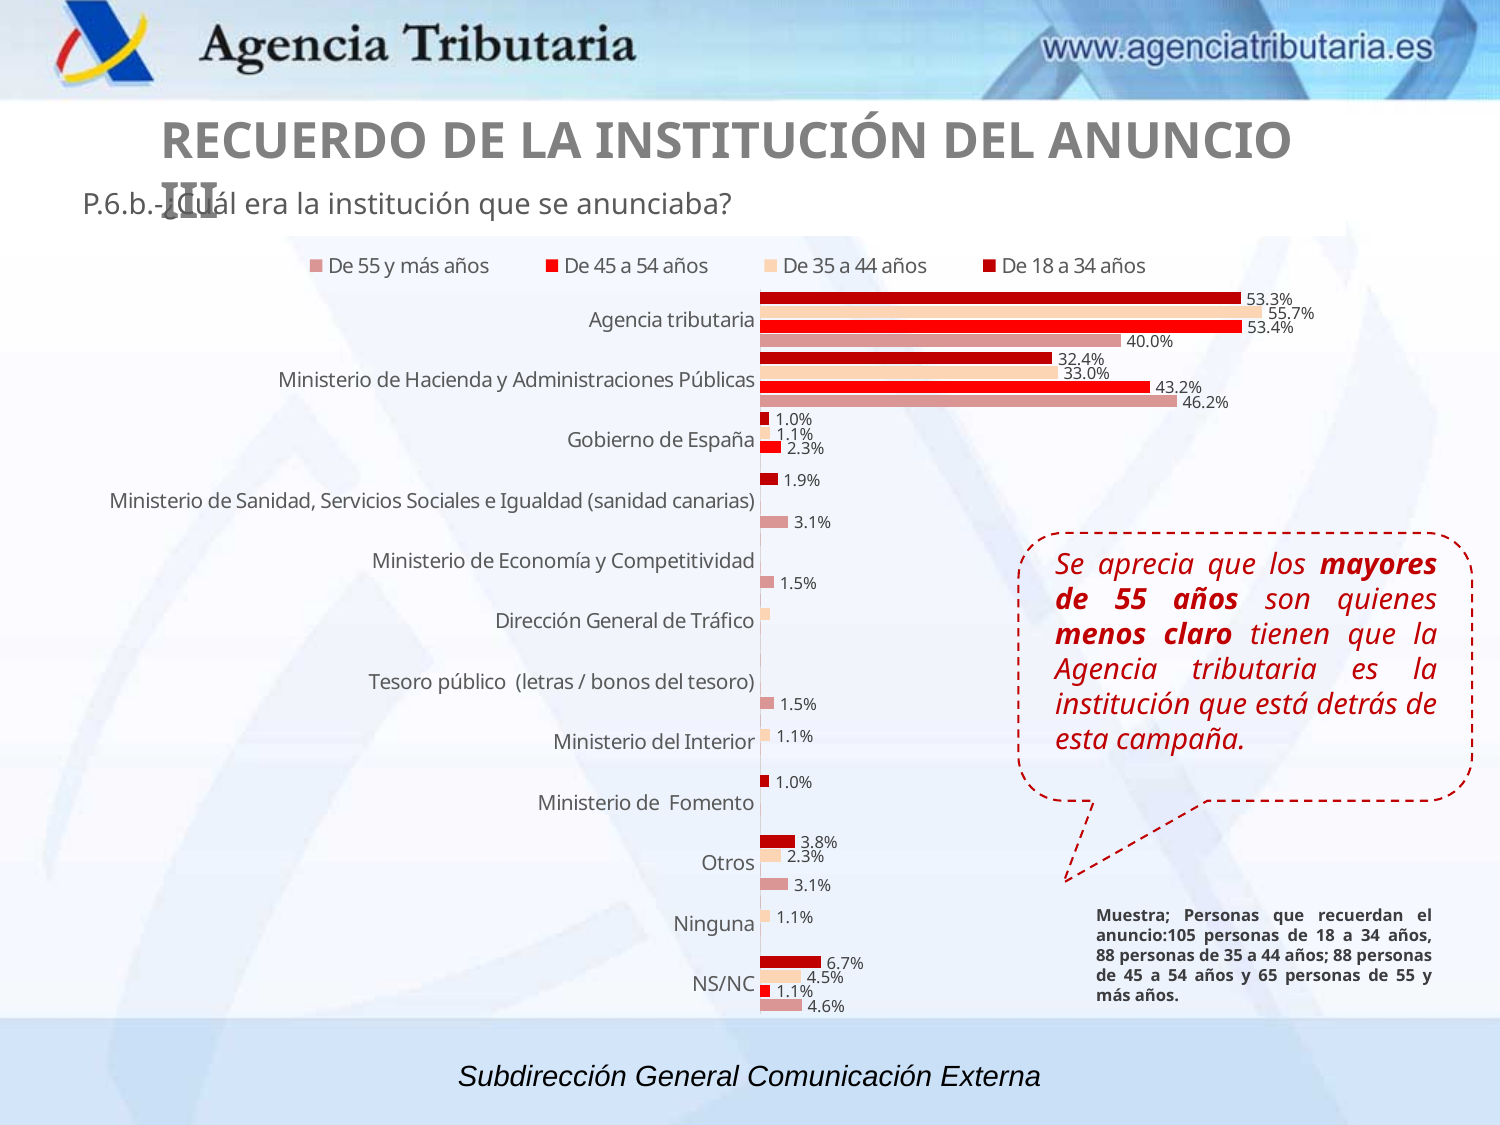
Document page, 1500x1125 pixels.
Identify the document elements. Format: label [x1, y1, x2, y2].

chart [0, 222, 1397, 1025]
picture [0, 0, 1500, 1125]
